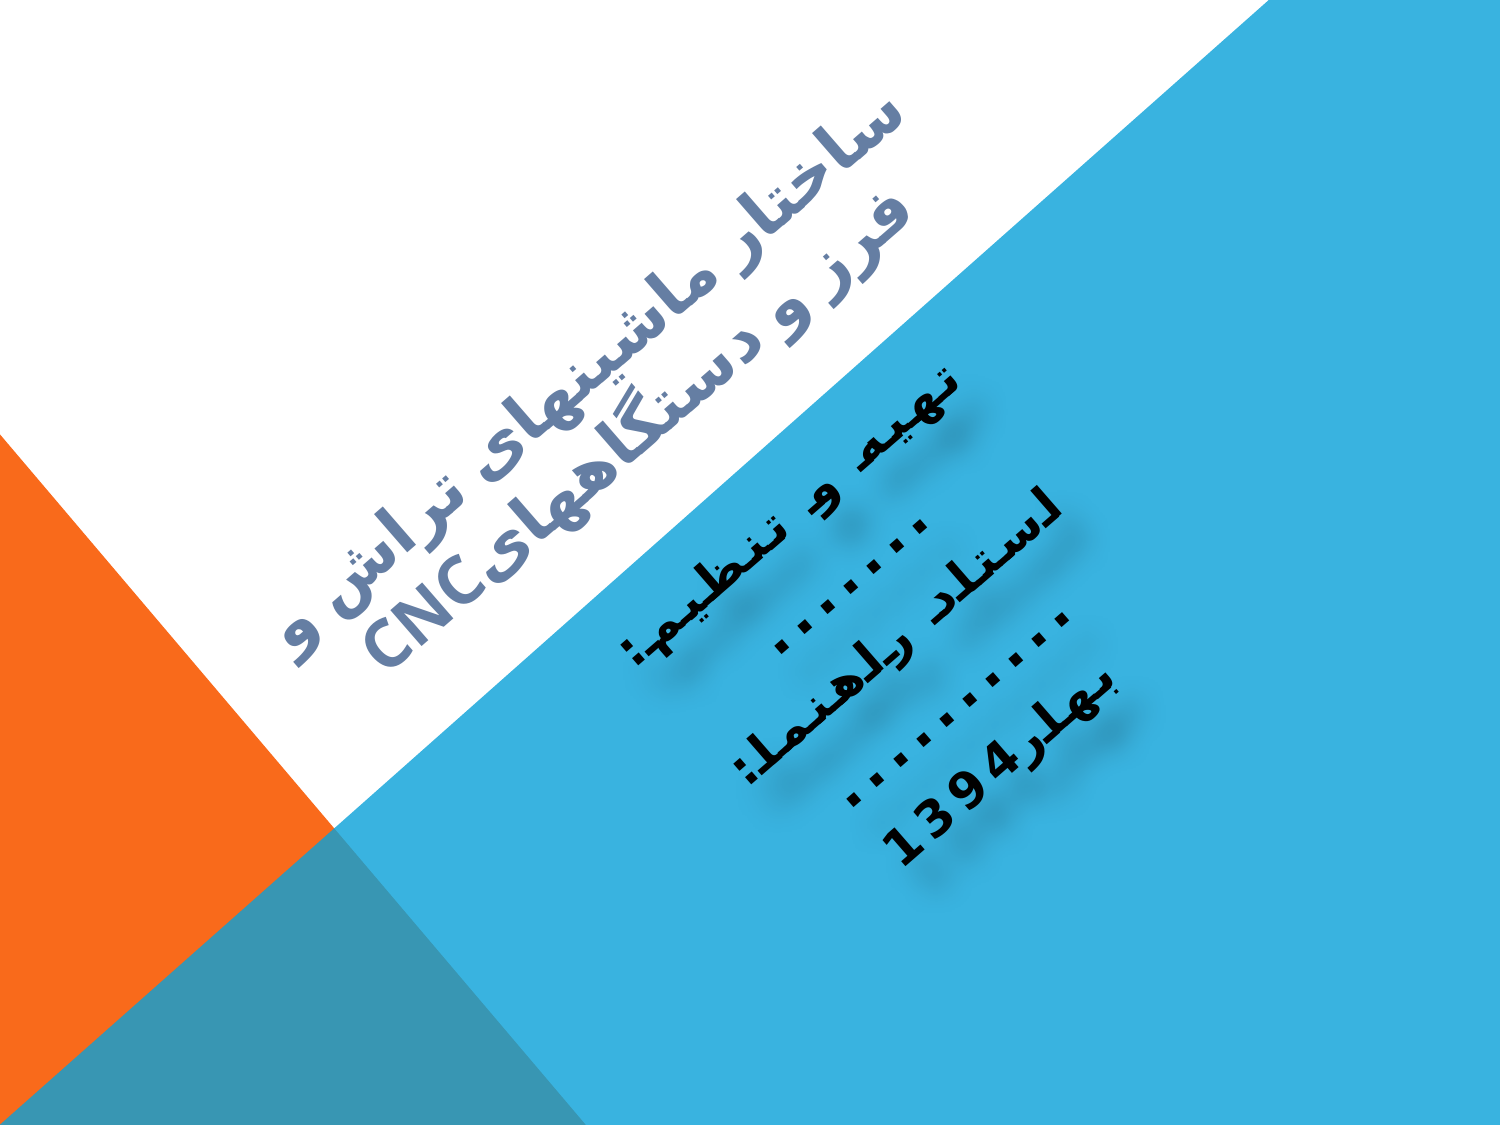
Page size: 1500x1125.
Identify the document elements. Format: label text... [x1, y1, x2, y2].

subtitle تهيه و تنظيم: ....... استاد راهنما: .......... بهار1394 [362, 137, 1414, 1120]
title ساختار ماشینهای تراش و فرز و دستگاههایCNC [146, 0, 1012, 762]
